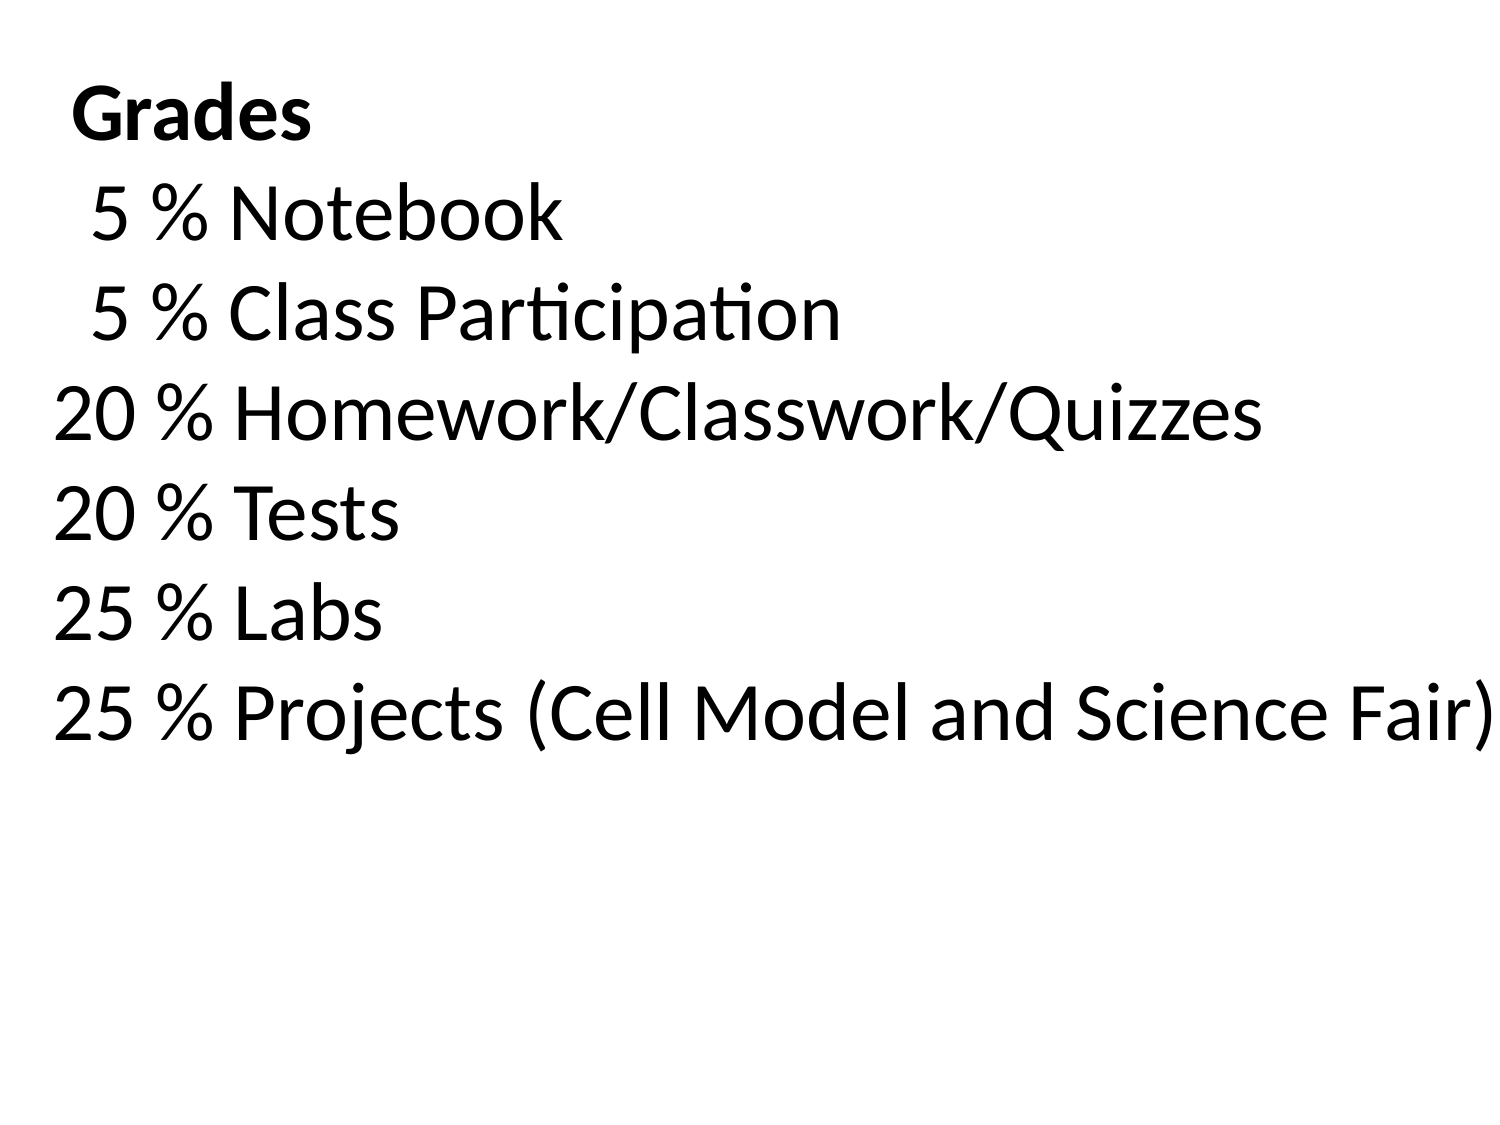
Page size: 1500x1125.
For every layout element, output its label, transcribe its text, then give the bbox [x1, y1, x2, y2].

text_box Grades 5 % Notebook 5 % Class Participation 20 % Homework/Classwork/Quizzes 20 % Tests 25 % Labs 25 % Projects (Cell Model and Science Fair) [37, 49, 1500, 865]
